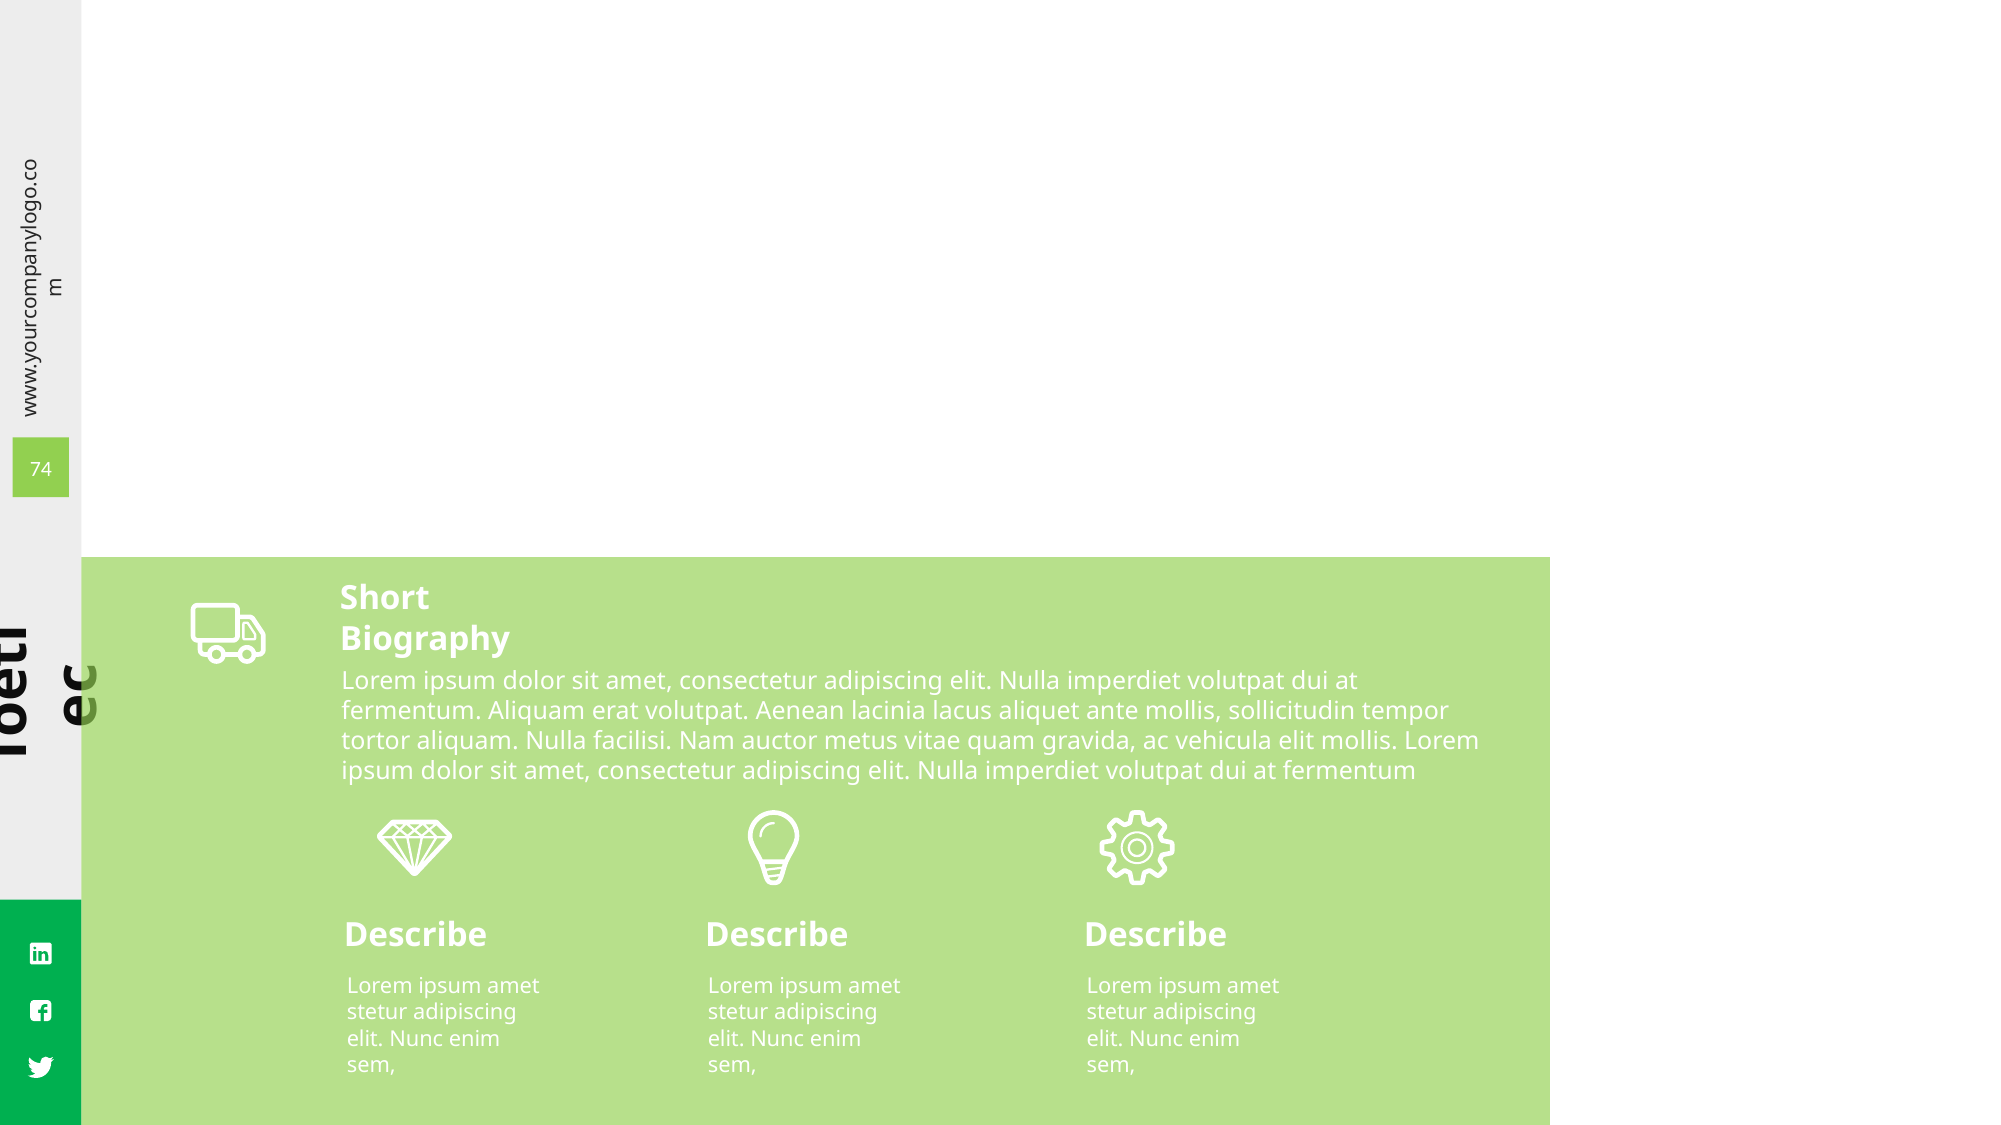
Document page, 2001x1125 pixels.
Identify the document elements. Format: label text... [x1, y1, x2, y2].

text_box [1099, 810, 1175, 886]
slide_number 74 [12, 437, 69, 498]
picture [81, 0, 2000, 1125]
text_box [190, 602, 266, 664]
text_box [747, 810, 800, 886]
